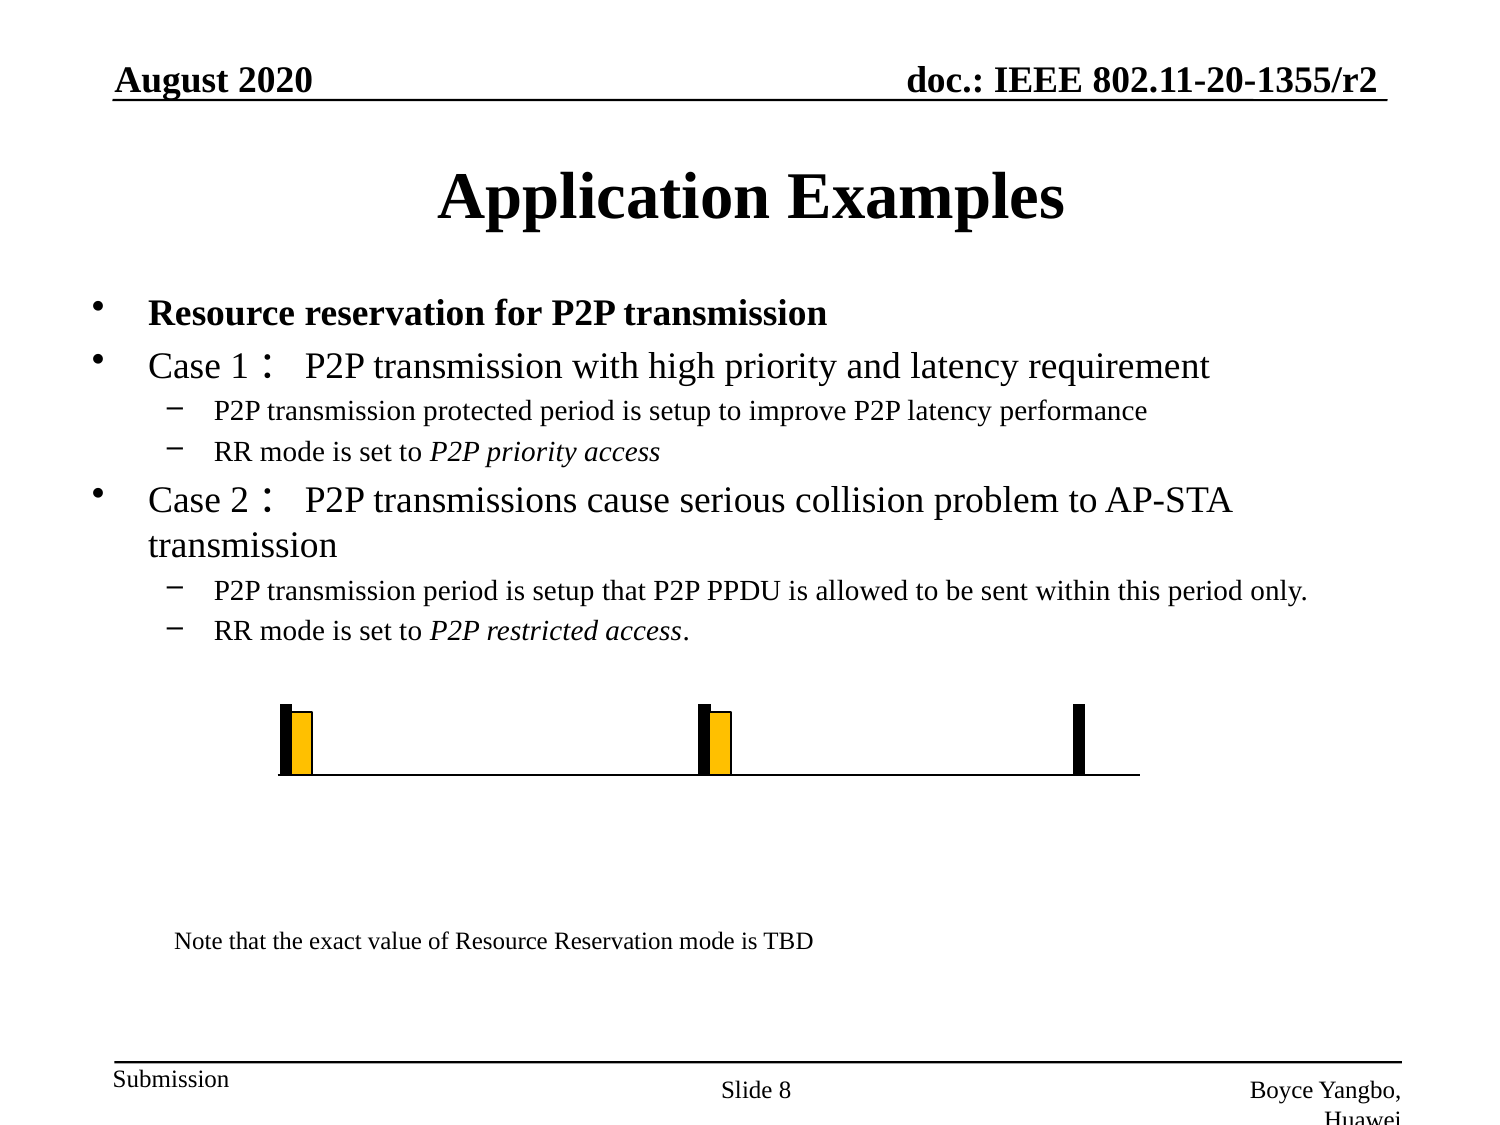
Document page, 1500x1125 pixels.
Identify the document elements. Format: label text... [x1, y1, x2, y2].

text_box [277, 703, 1140, 776]
text_box Note that the exact value of Resource Reservation mode is TBD [159, 916, 1046, 962]
footer Boyce Yangbo, Huawei [1186, 1073, 1402, 1105]
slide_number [114, 54, 316, 101]
slide_number Slide 8 [712, 1073, 800, 1105]
list Resource reservation for P2P transmission Case 1：P2P transmission with high priority and latency requirement P2P transmission protected period is setup to improve P2P latency performance RR mode is set to P2P priority access Case 2：P2P transmissions cause serious collision problem to AP-STA transmission P2P transmission period is setup that P2P PPDU is allowed to be sent within this period only. RR mode is set to P2P restricted access. [76, 280, 1442, 956]
title Application Examples [114, 103, 1390, 279]
